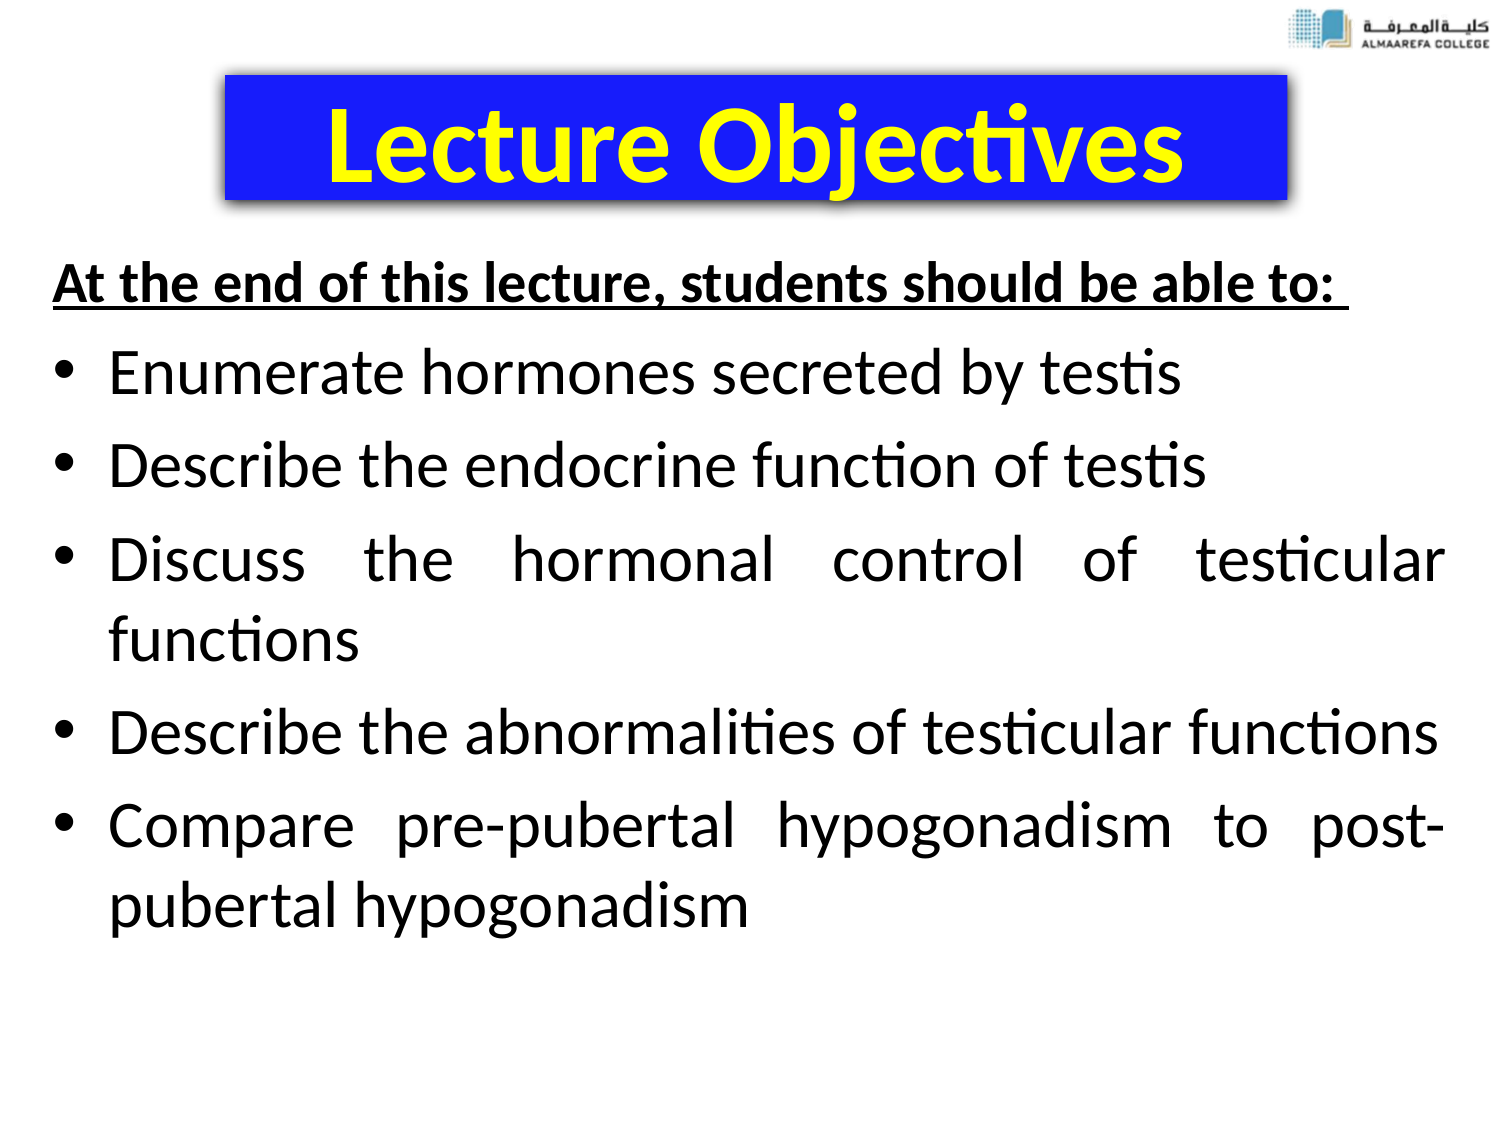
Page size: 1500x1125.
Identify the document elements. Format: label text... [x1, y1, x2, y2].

title Lecture Objectives [225, 75, 1288, 162]
list At the end of this lecture, students should be able to: Enumerate hormones secreted by testis Describe the endocrine function of testis Discuss the hormonal control of testicular functions Describe the abnormalities of testicular functions Compare pre-pubertal hypogonadism to post-pubertal hypogonadism [37, 162, 1463, 1100]
picture [1284, 0, 1494, 65]
